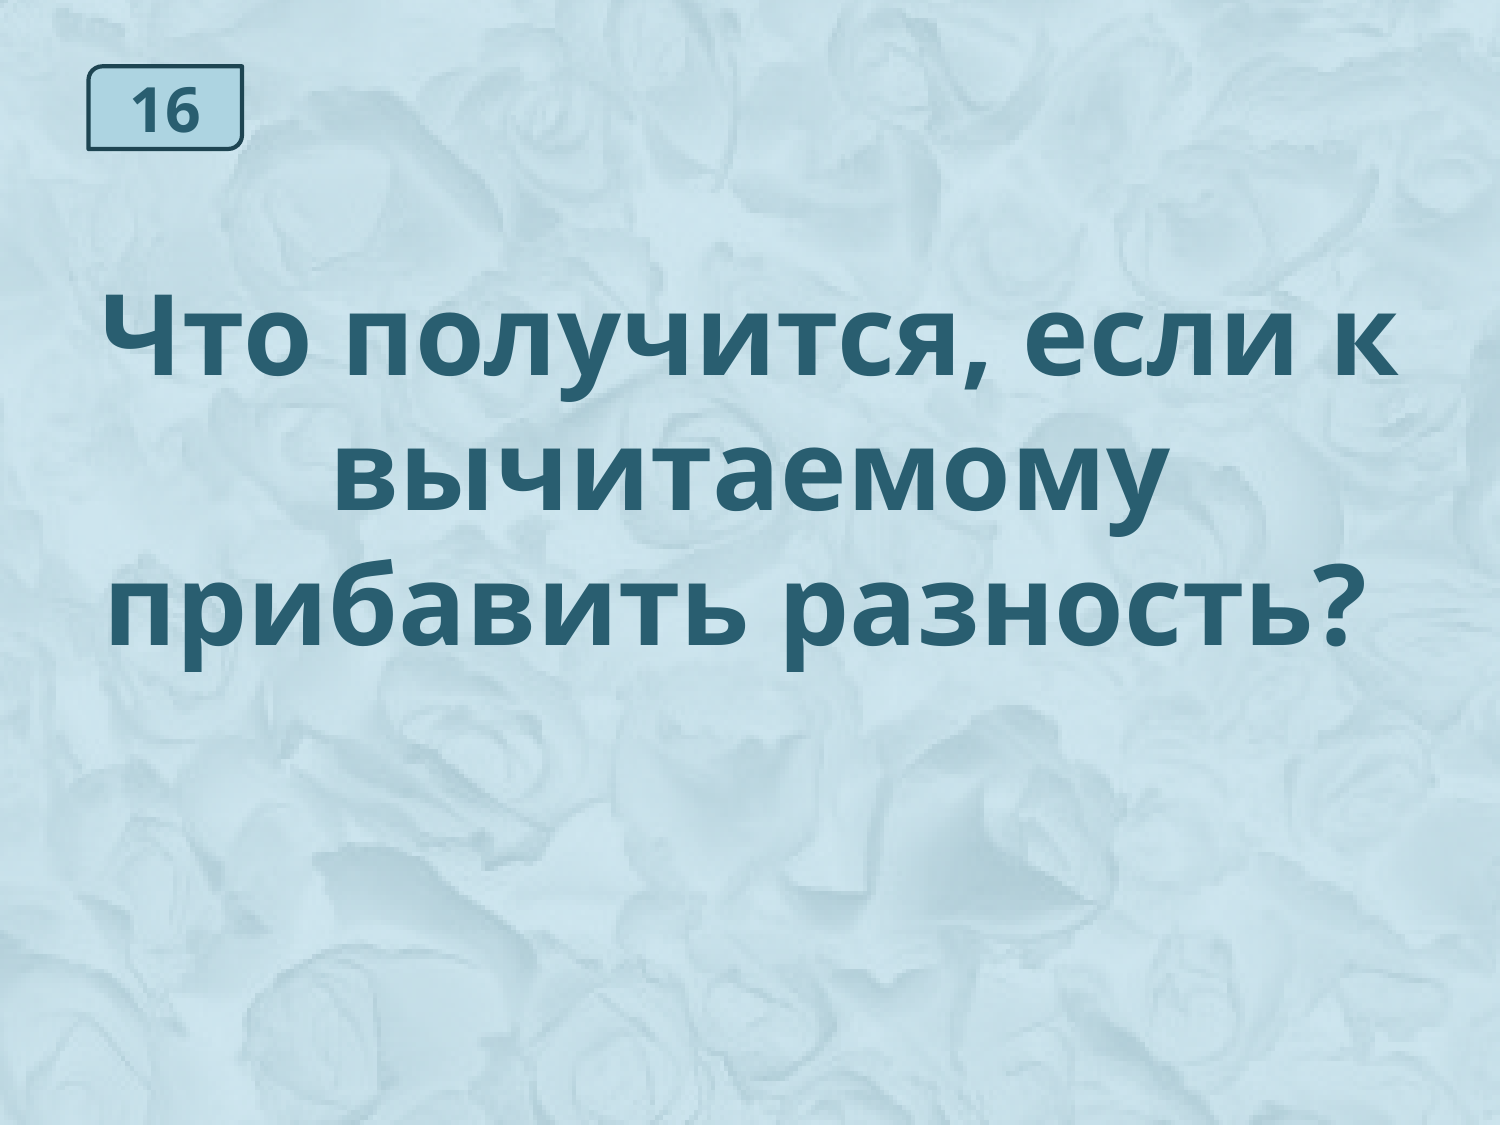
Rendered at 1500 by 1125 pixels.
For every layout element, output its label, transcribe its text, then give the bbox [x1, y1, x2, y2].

text_box 16 [86, 64, 245, 152]
text_box Что получится, если к вычитаемому прибавить разность? [76, 255, 1424, 676]
